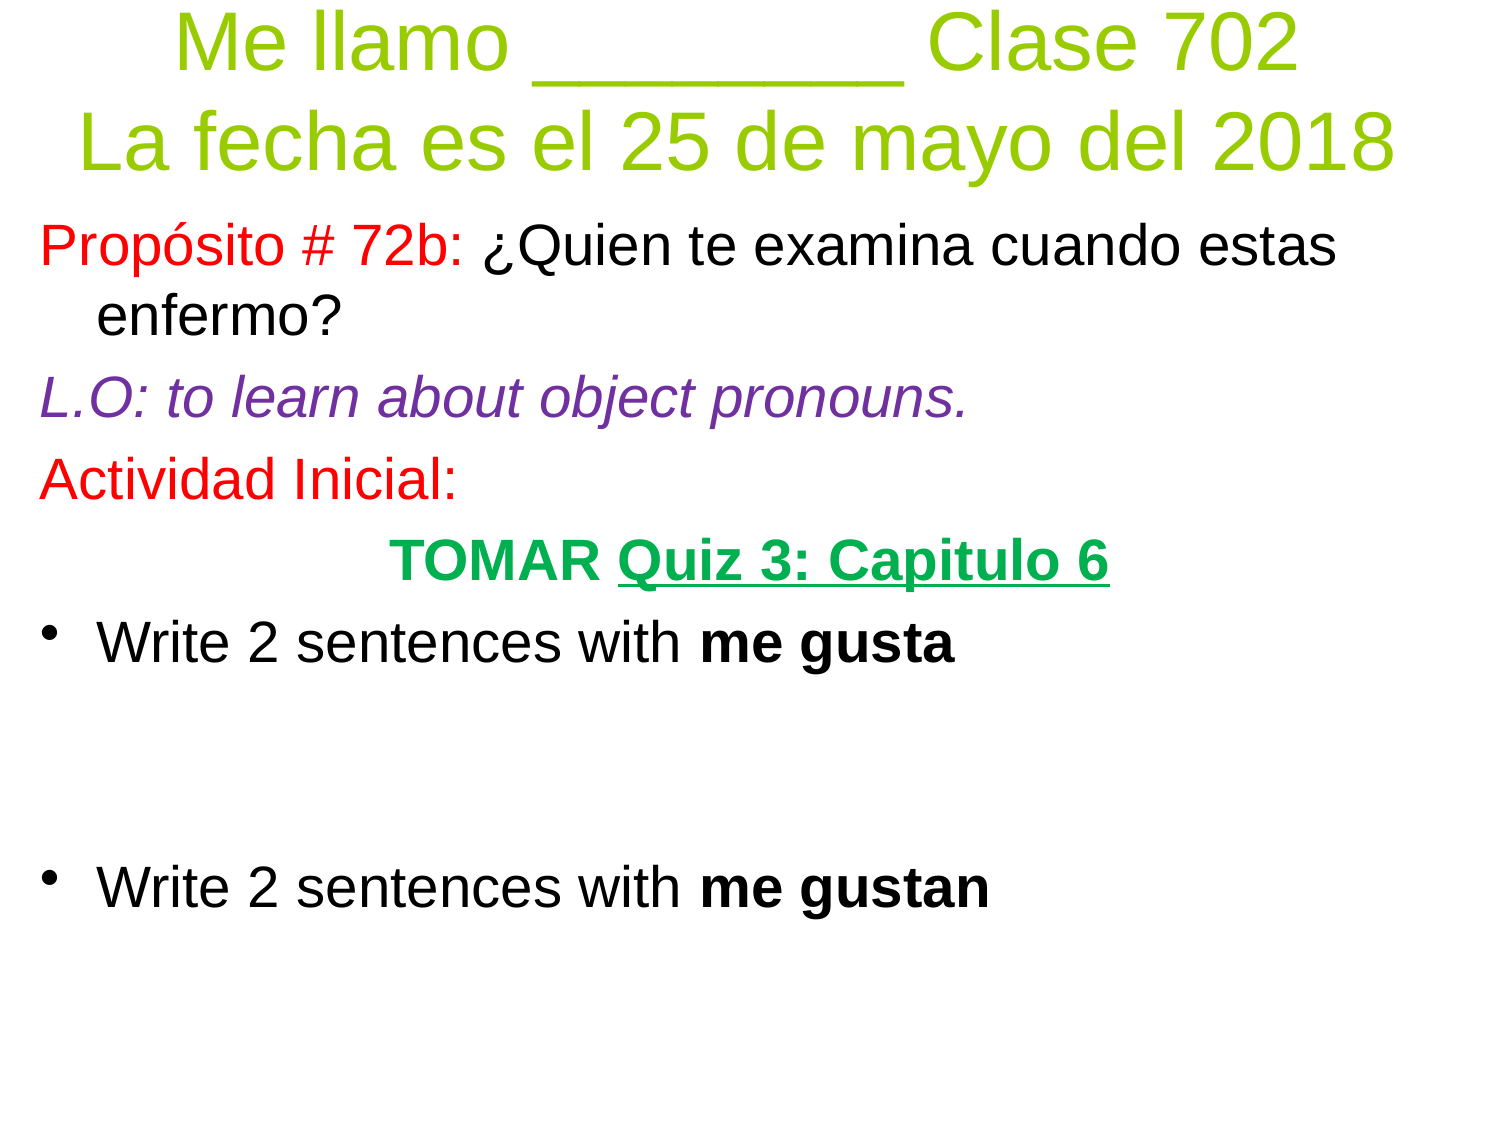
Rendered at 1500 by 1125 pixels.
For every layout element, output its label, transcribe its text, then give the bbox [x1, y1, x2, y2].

list Propósito # 72b: ¿Quien te examina cuando estas enfermo? L.O: to learn about object pronouns. Actividad Inicial: TOMAR Quiz 3: Capitulo 6 Write 2 sentences with me gusta Write 2 sentences with me gustan [24, 200, 1475, 1100]
title Me llamo ________ Clase 702 La fecha es el 25 de mayo del 2018 [37, 12, 1438, 163]
